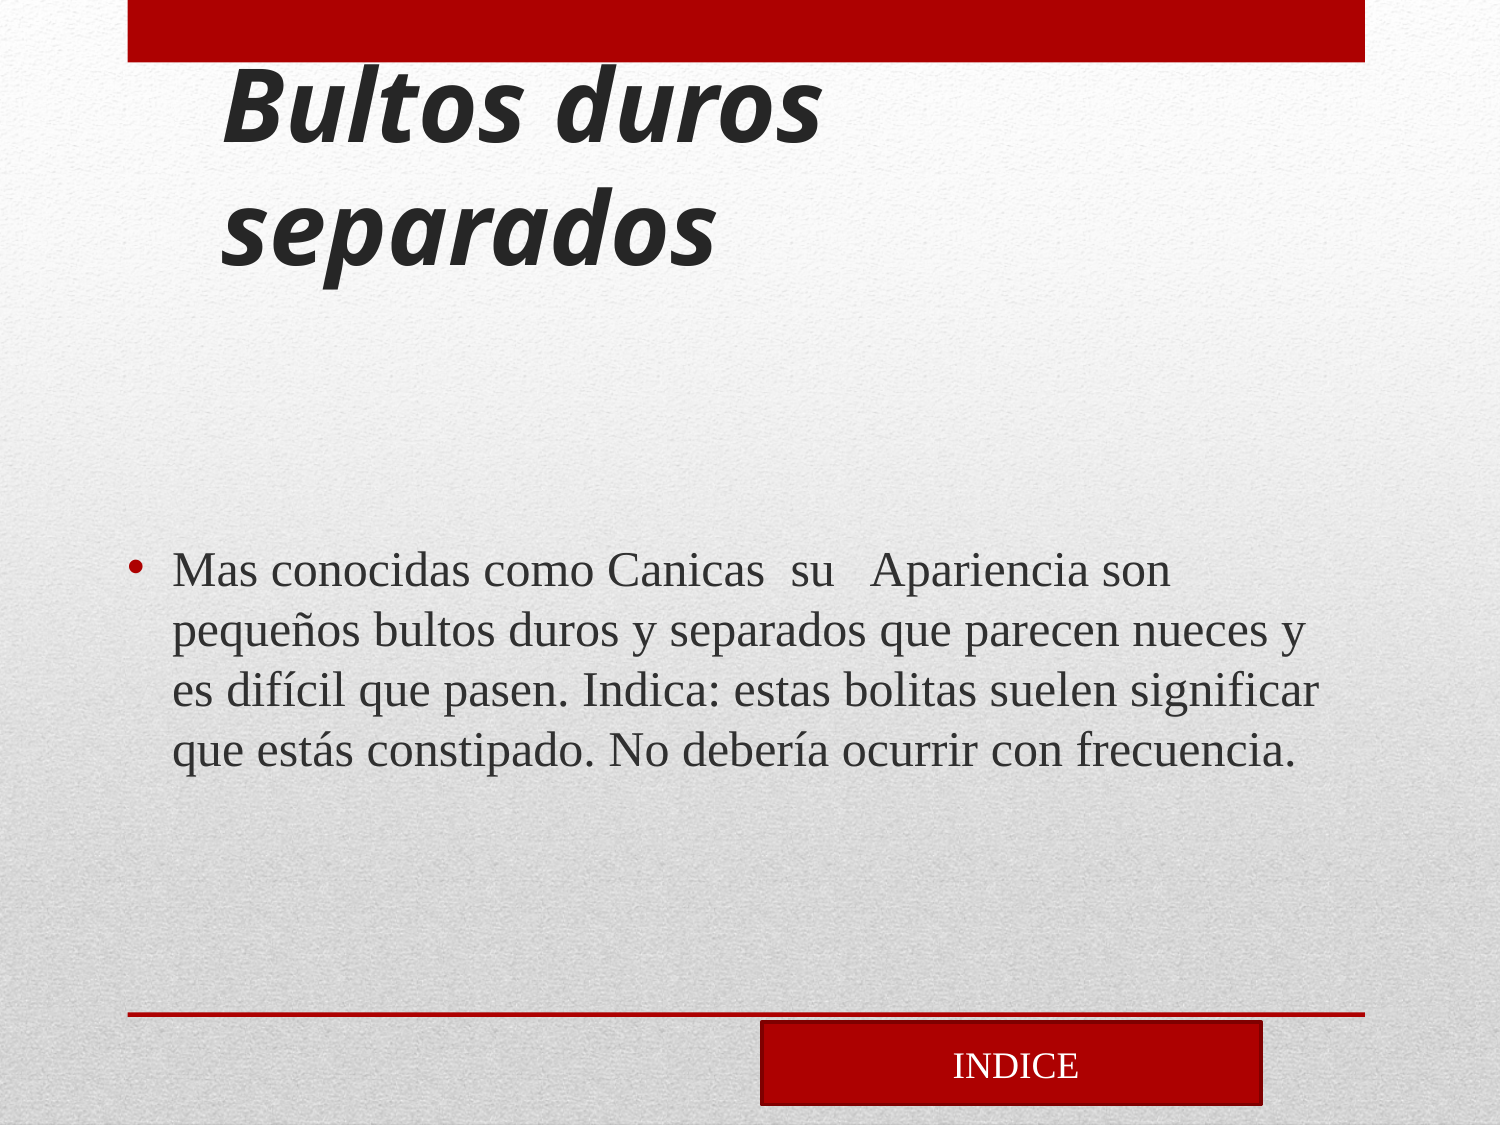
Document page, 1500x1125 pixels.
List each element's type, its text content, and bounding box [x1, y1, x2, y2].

list Mas conocidas como Canicas su Apariencia son pequeños bultos duros y separados que parecen nueces y es difícil que pasen. Indica: estas bolitas suelen significar que estás constipado. No debería ocurrir con frecuencia. [112, 338, 1350, 976]
text_box INDICE [760, 1020, 1263, 1106]
title Bultos duros separados [206, 30, 1320, 294]
